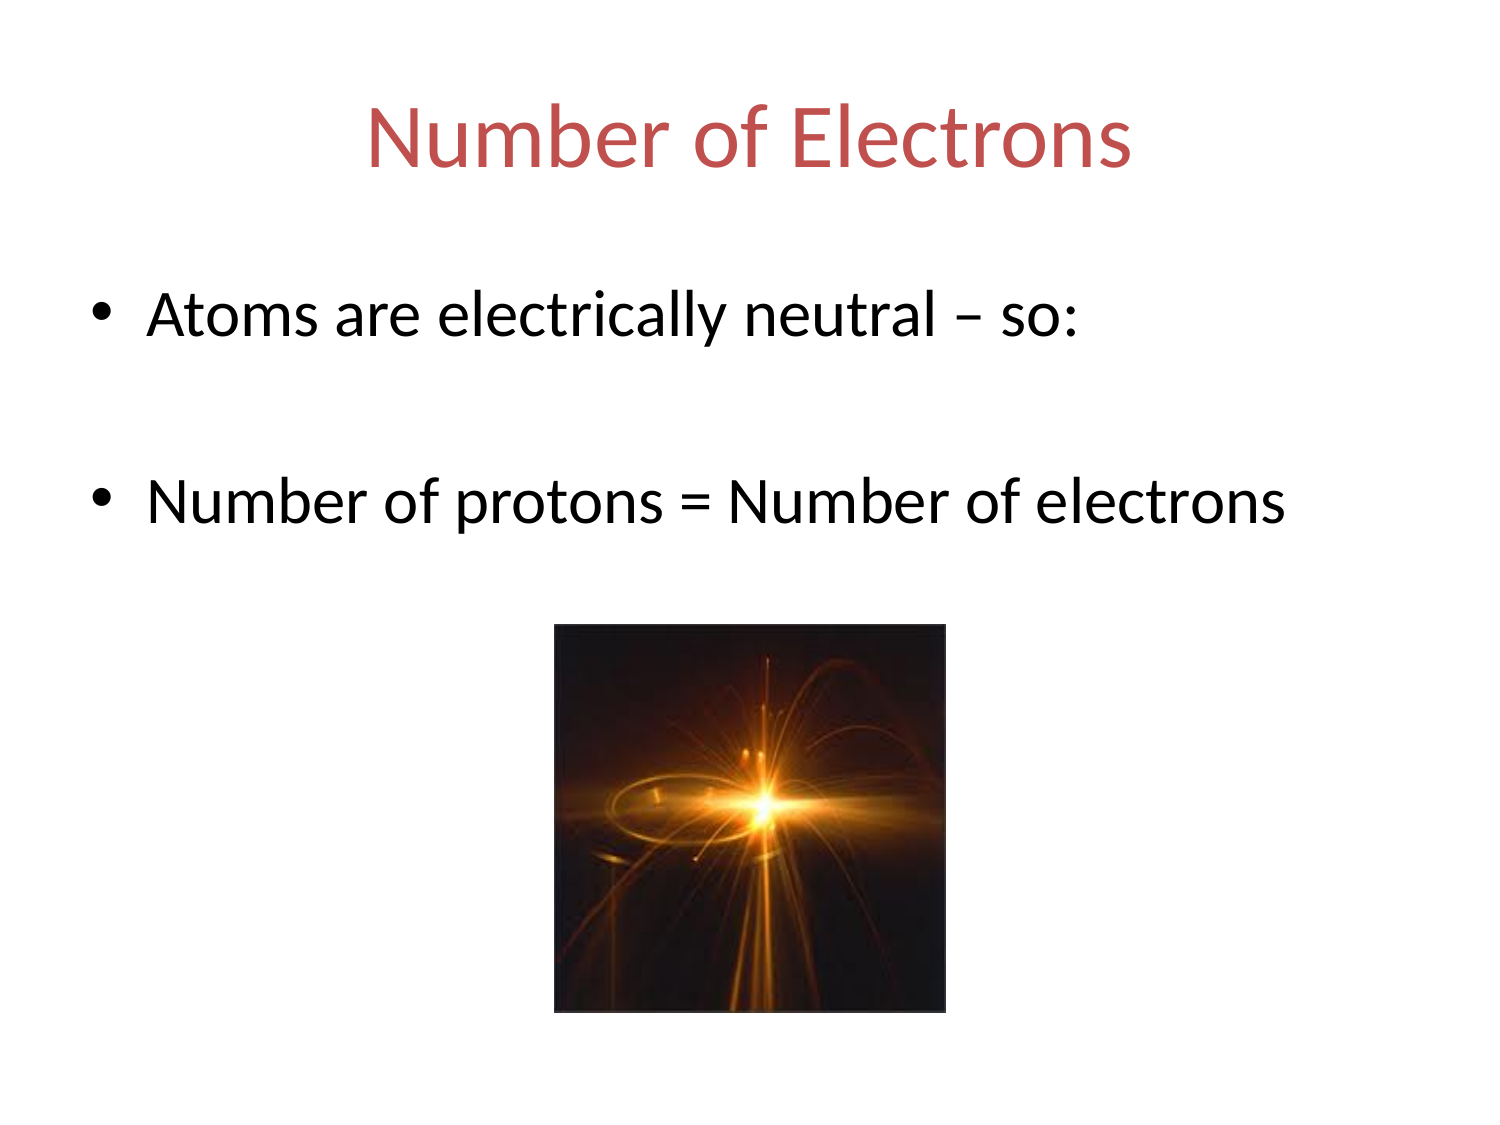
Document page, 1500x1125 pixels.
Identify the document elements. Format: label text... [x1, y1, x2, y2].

picture [554, 624, 946, 1013]
list Atoms are electrically neutral – so: Number of protons = Number of electrons [75, 262, 1425, 1005]
title Number of Electrons [75, 37, 1425, 225]
